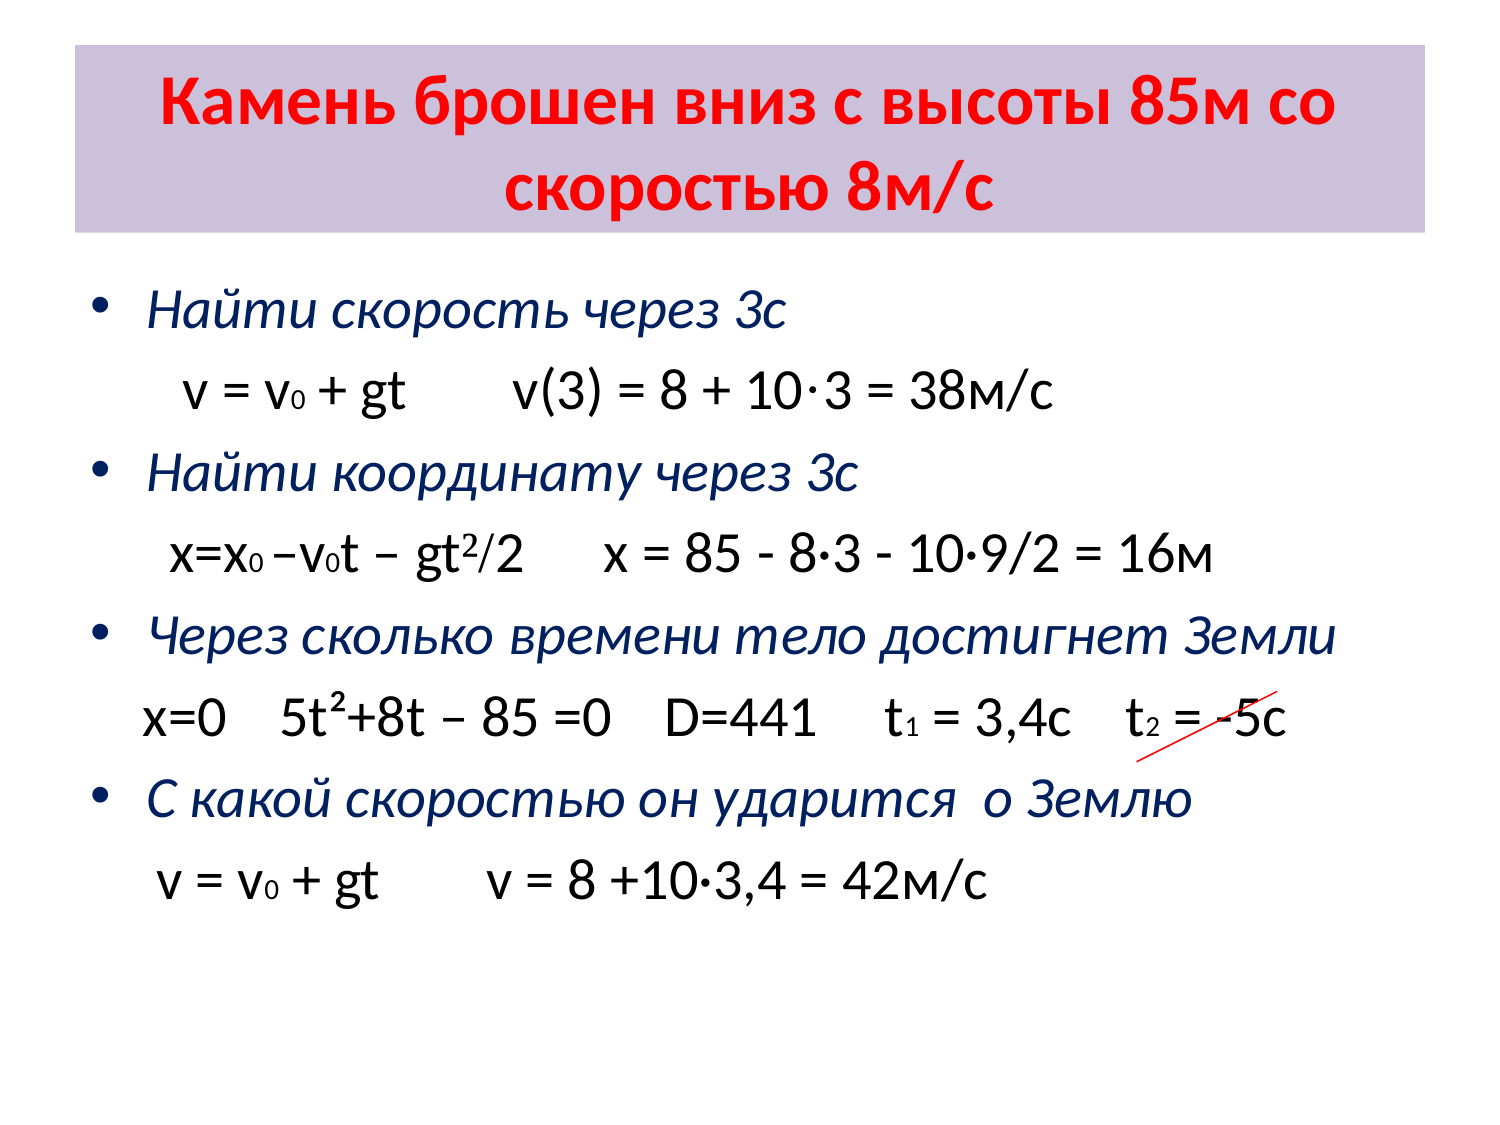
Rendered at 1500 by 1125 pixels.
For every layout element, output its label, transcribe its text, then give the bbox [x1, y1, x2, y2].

title Камень брошен вниз с высоты 85м со скоростью 8м/с [75, 45, 1425, 233]
list Найти скорость через 3с v = v0 + gt v(3) = 8 + 10·3 = 38м/с Найти координату через 3с x=x0 –v0t – gt²/2 x = 85 - 8·3 - 10·9/2 = 16м Через сколько времени тело достигнет Земли x=0 5t²+8t – 85 =0 D=441 t1 = 3,4c t2 = -5c С какой скоростью он ударится о Землю v = v0 + gt v = 8 +10·3,4 = 42м/с [75, 262, 1454, 1005]
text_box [1136, 691, 1278, 762]
